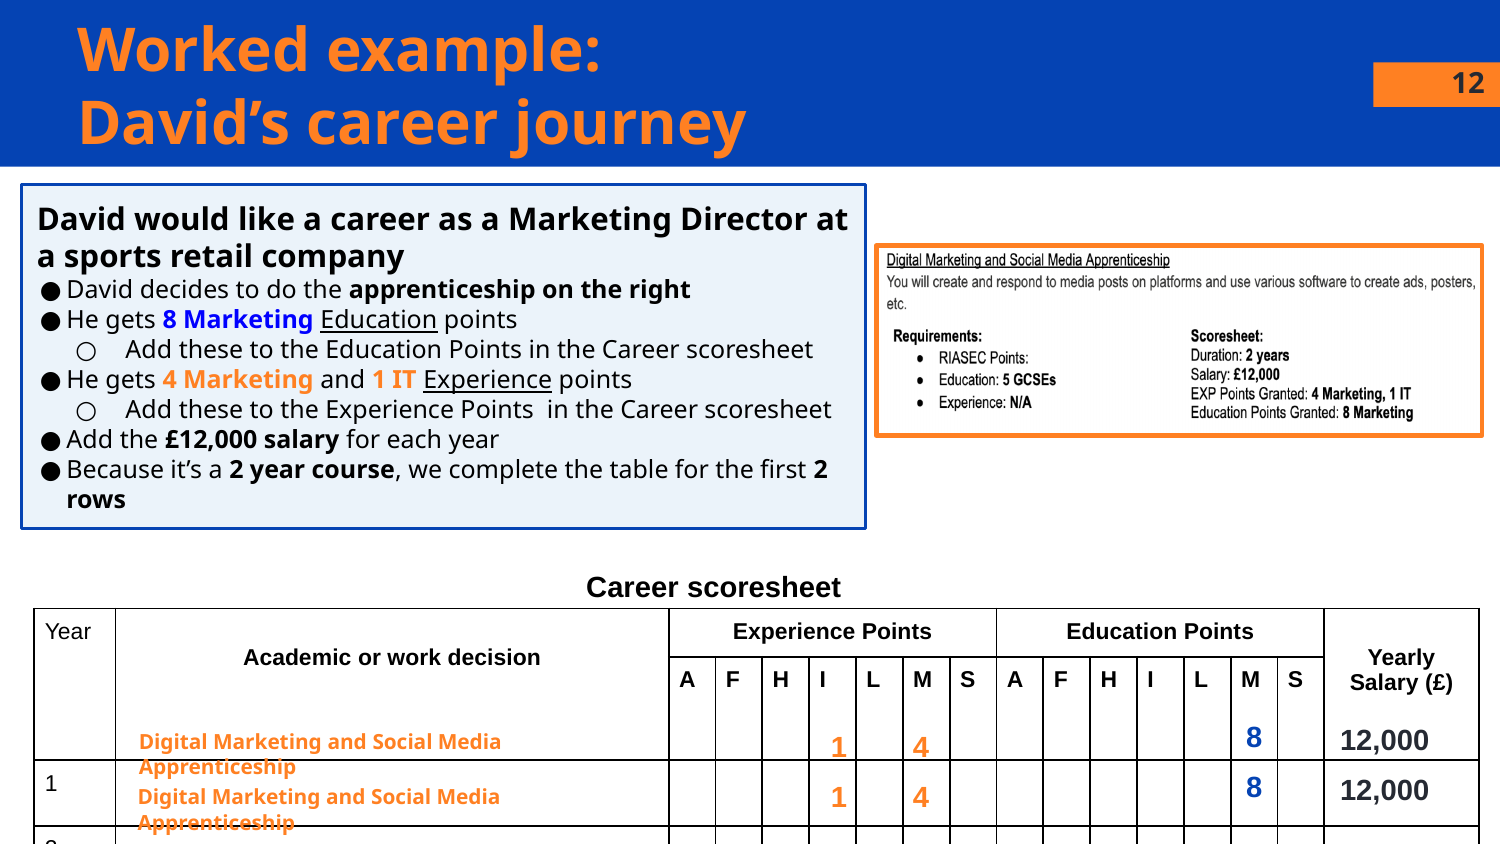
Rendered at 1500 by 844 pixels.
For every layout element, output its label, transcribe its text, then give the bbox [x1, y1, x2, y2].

table_header Academic or work decision [116, 609, 668, 759]
table_cell [810, 827, 855, 844]
text_box 8 [1231, 703, 1500, 753]
table_cell [951, 829, 996, 844]
table_cell [997, 829, 1042, 844]
table_cell [904, 829, 949, 844]
table_cell [763, 827, 808, 844]
table_cell I [1138, 658, 1183, 713]
text_box Digital Marketing and Social Media Apprenticeship [123, 713, 669, 794]
table_cell A [997, 658, 1042, 713]
table_cell [763, 761, 808, 825]
slide_number 12 [1410, 49, 1500, 115]
table_header Year [35, 609, 115, 759]
table_cell M [1232, 658, 1277, 703]
table_cell [716, 761, 761, 825]
text_box 12,000 [1325, 706, 1472, 753]
table_cell [810, 761, 815, 825]
text_box 1 4 [815, 763, 1279, 829]
table_cell S [951, 658, 996, 713]
table_cell [1091, 829, 1136, 844]
table_cell F [716, 658, 761, 759]
table_cell [1044, 829, 1089, 844]
table_header Education Points [997, 609, 1323, 656]
picture [878, 247, 1480, 434]
table_cell [670, 827, 715, 844]
table_cell 2 [35, 827, 115, 844]
text_box 12,000 [1325, 756, 1472, 844]
table_cell [670, 761, 715, 825]
table_cell A [670, 658, 715, 759]
table_cell L [857, 658, 902, 713]
table_cell S [1278, 658, 1323, 703]
table_cell 1 [35, 761, 115, 825]
title Worked example: David’s career journey [62, 41, 1334, 127]
table_header Yearly Salary (£) [1325, 609, 1478, 703]
table_cell H [763, 658, 808, 759]
text_box 1 4 [815, 713, 1231, 763]
table_cell [116, 761, 123, 825]
table_cell I [810, 658, 855, 759]
table_cell [716, 827, 761, 844]
table_cell H [1091, 658, 1136, 713]
text_box David would like a career as a Marketing Director at a sports retail company David decides to do the apprenticeship on the right He gets 8 Marketing Education points Add these to the Education Points in the Career scoresheet He gets 4 Marketing and 1 IT Experience points Add these to the Experience Points in the Career scoresheet Add the £12,000 salary for each year Because it’s a 2 year course, we complete the table for the first 2 rows [21, 184, 866, 529]
text_box 8 [1231, 753, 1500, 819]
table_cell [1138, 829, 1183, 844]
table_cell [1279, 819, 1323, 825]
table_cell L [1185, 658, 1230, 713]
text_box Career scoresheet [571, 553, 1173, 618]
table_cell M [904, 658, 949, 713]
table_cell [1232, 829, 1277, 844]
table_cell F [1044, 658, 1089, 713]
table_cell [1185, 829, 1230, 844]
table_header Experience Points [670, 618, 996, 656]
table_cell [1472, 827, 1478, 844]
table_cell [1278, 827, 1323, 844]
table_cell [857, 829, 902, 844]
text_box Digital Marketing and Social Media Apprenticeship [122, 769, 668, 844]
table_cell [116, 827, 122, 844]
